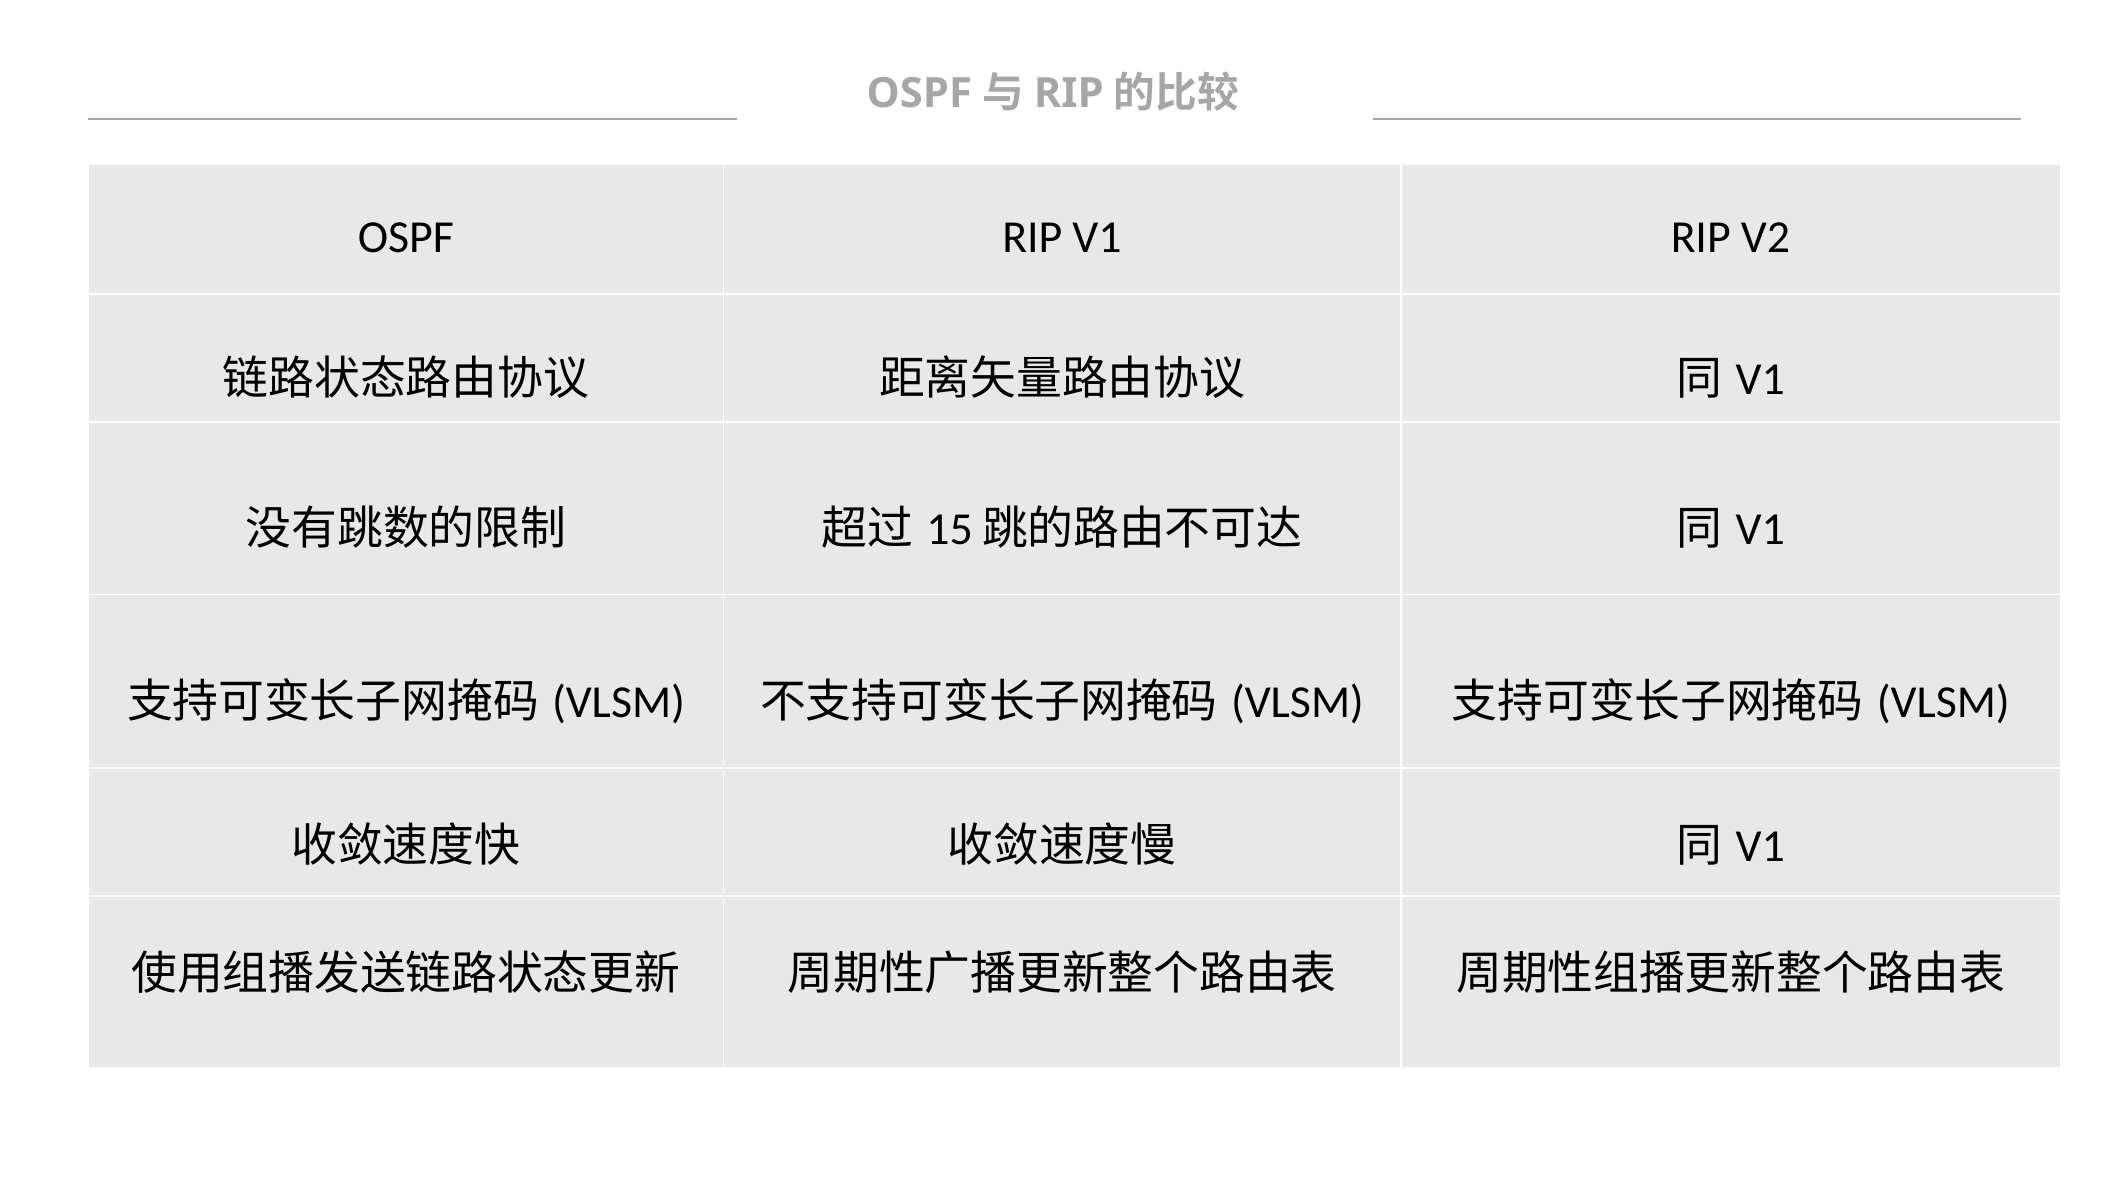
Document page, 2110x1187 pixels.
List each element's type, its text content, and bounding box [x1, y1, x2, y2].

text_box [86, 139, 1897, 1157]
table_cell 收敛速度快 [89, 769, 723, 895]
table_cell 链路状态路由协议 [89, 295, 723, 421]
table_header OSPF [89, 165, 723, 293]
table_cell 周期性广播更新整个路由表 [724, 897, 1400, 1067]
table_cell 支持可变长子网掩码(VLSM) [1402, 595, 2060, 767]
table_cell 没有跳数的限制 [89, 423, 723, 594]
table_cell 同V1 [1402, 769, 2060, 895]
table_header RIP V2 [1402, 165, 2060, 293]
table_cell 周期性组播更新整个路由表 [1402, 897, 2060, 1067]
table_cell 同V1 [1402, 423, 2060, 594]
table_cell 支持可变长子网掩码(VLSM) [89, 595, 723, 767]
table_cell 不支持可变长子网掩码(VLSM) [724, 595, 1400, 767]
table_cell 使用组播发送链路状态更新 [89, 897, 723, 1067]
table_cell 超过15跳的路由不可达 [724, 423, 1400, 594]
table_cell 同V1 [1402, 295, 2060, 421]
text_box OSPF与RIP的比较 [728, 65, 1377, 116]
table_header RIP V1 [724, 165, 1400, 293]
table_cell 收敛速度慢 [724, 769, 1400, 895]
table_cell 距离矢量路由协议 [724, 295, 1400, 421]
